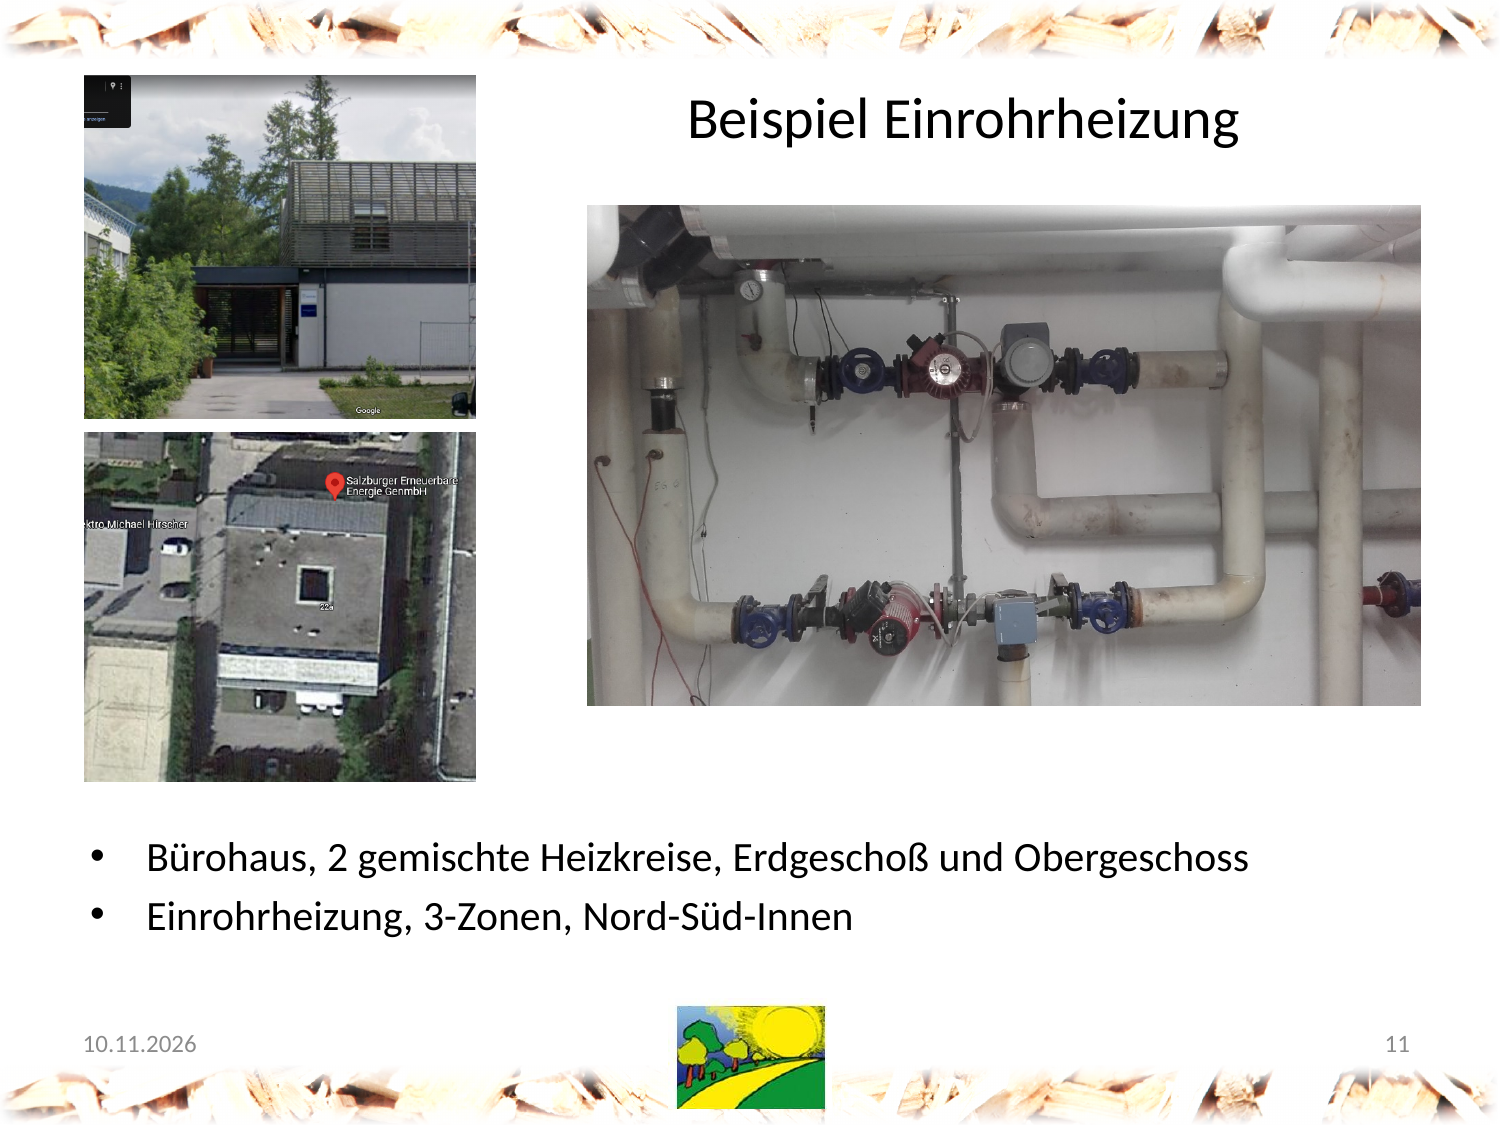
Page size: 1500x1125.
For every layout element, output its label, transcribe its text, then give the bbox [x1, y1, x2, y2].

picture [84, 431, 476, 782]
picture [84, 74, 476, 420]
slide_number 11 [1074, 1012, 1425, 1073]
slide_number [67, 1012, 418, 1073]
list Bürohaus, 2 gemischte Heizkreise, Erdgeschoß und Obergeschoss Einrohrheizung, 3-Zonen, Nord-Süd-Innen [75, 822, 1425, 981]
picture [587, 205, 1421, 706]
picture [31, 998, 1466, 1109]
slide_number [26, 23, 1476, 36]
title Beispiel Einrohrheizung [501, 62, 1425, 169]
